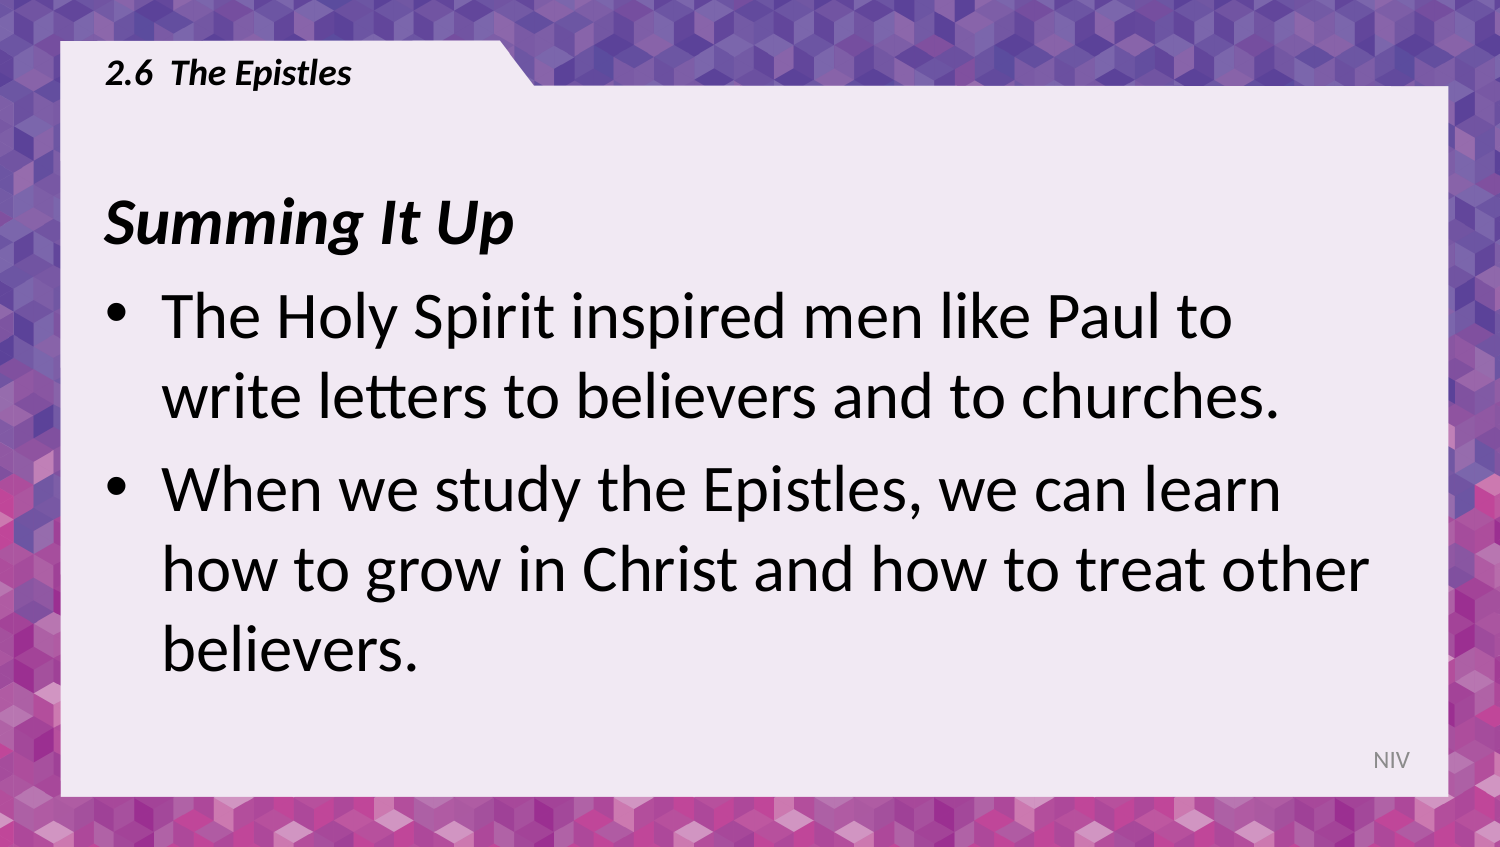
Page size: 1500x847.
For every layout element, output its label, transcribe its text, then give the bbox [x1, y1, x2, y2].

picture [0, 0, 1500, 847]
list Summing It Up The Holy Spirit inspired men like Paul to write letters to believers and to churches. When we study the Epistles, we can learn how to grow in Christ and how to treat other believers. [89, 141, 1403, 722]
footer NIV [950, 736, 1425, 782]
title 2.6 The Epistles [89, 33, 1420, 108]
